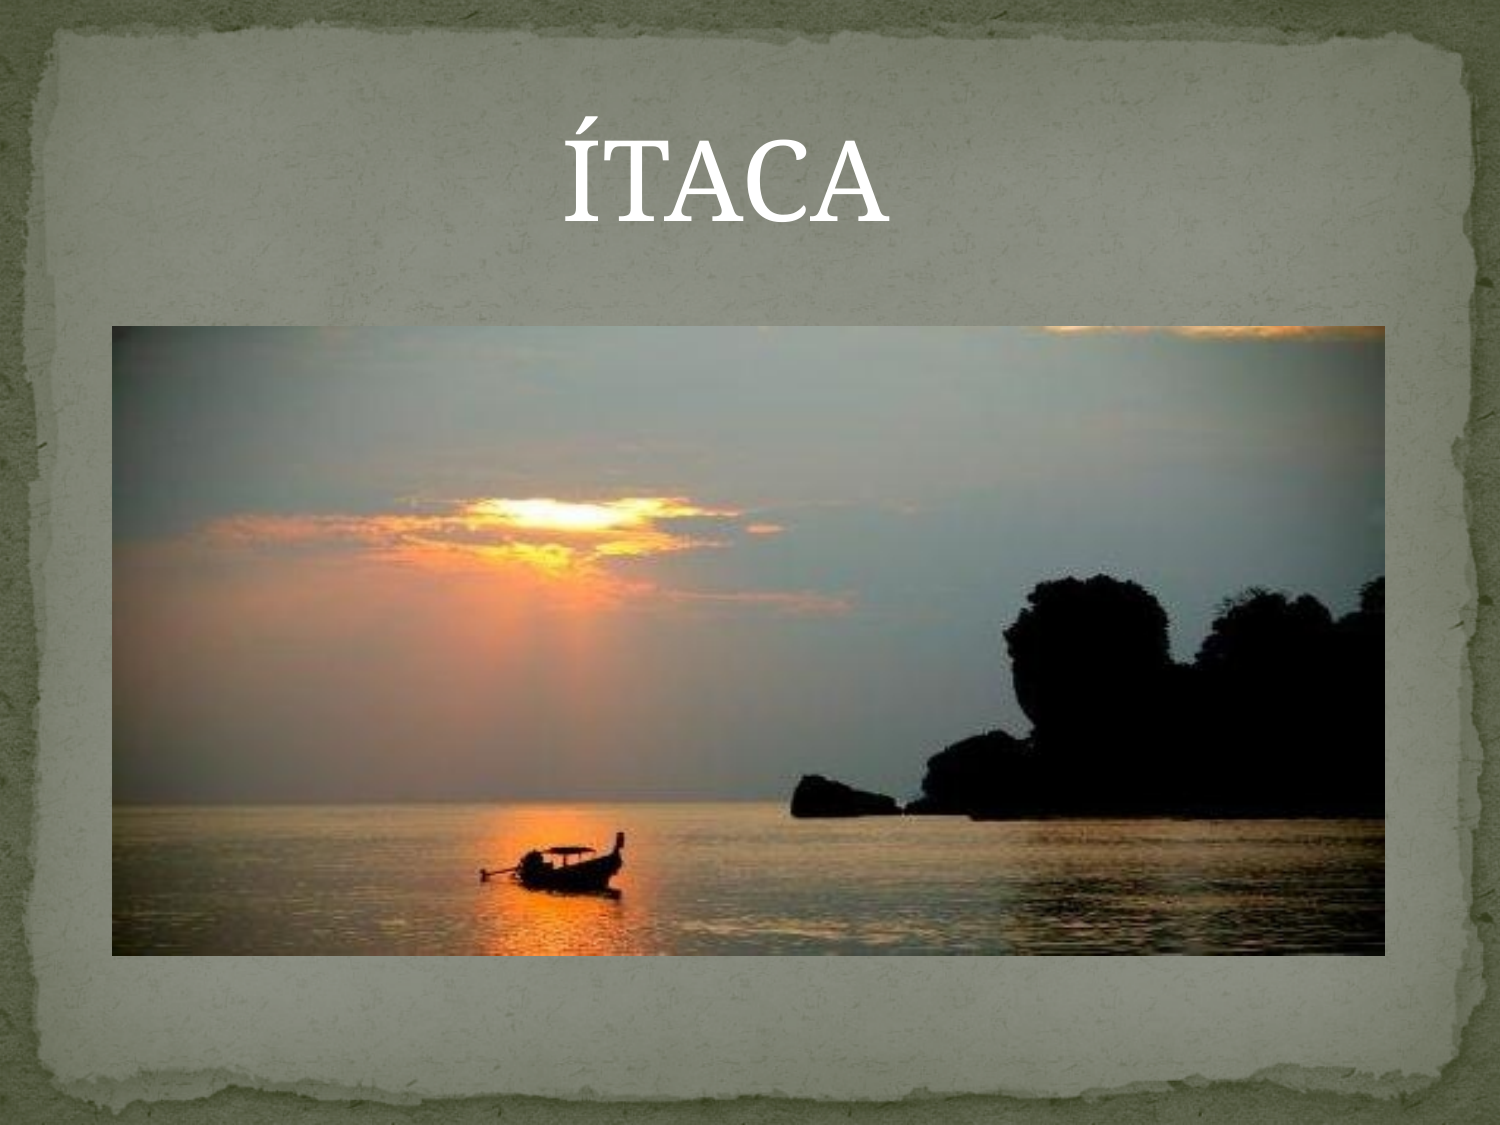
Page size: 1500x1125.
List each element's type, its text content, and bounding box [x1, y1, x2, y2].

picture [112, 327, 1386, 957]
text_box ÍTACA [253, 101, 1258, 252]
